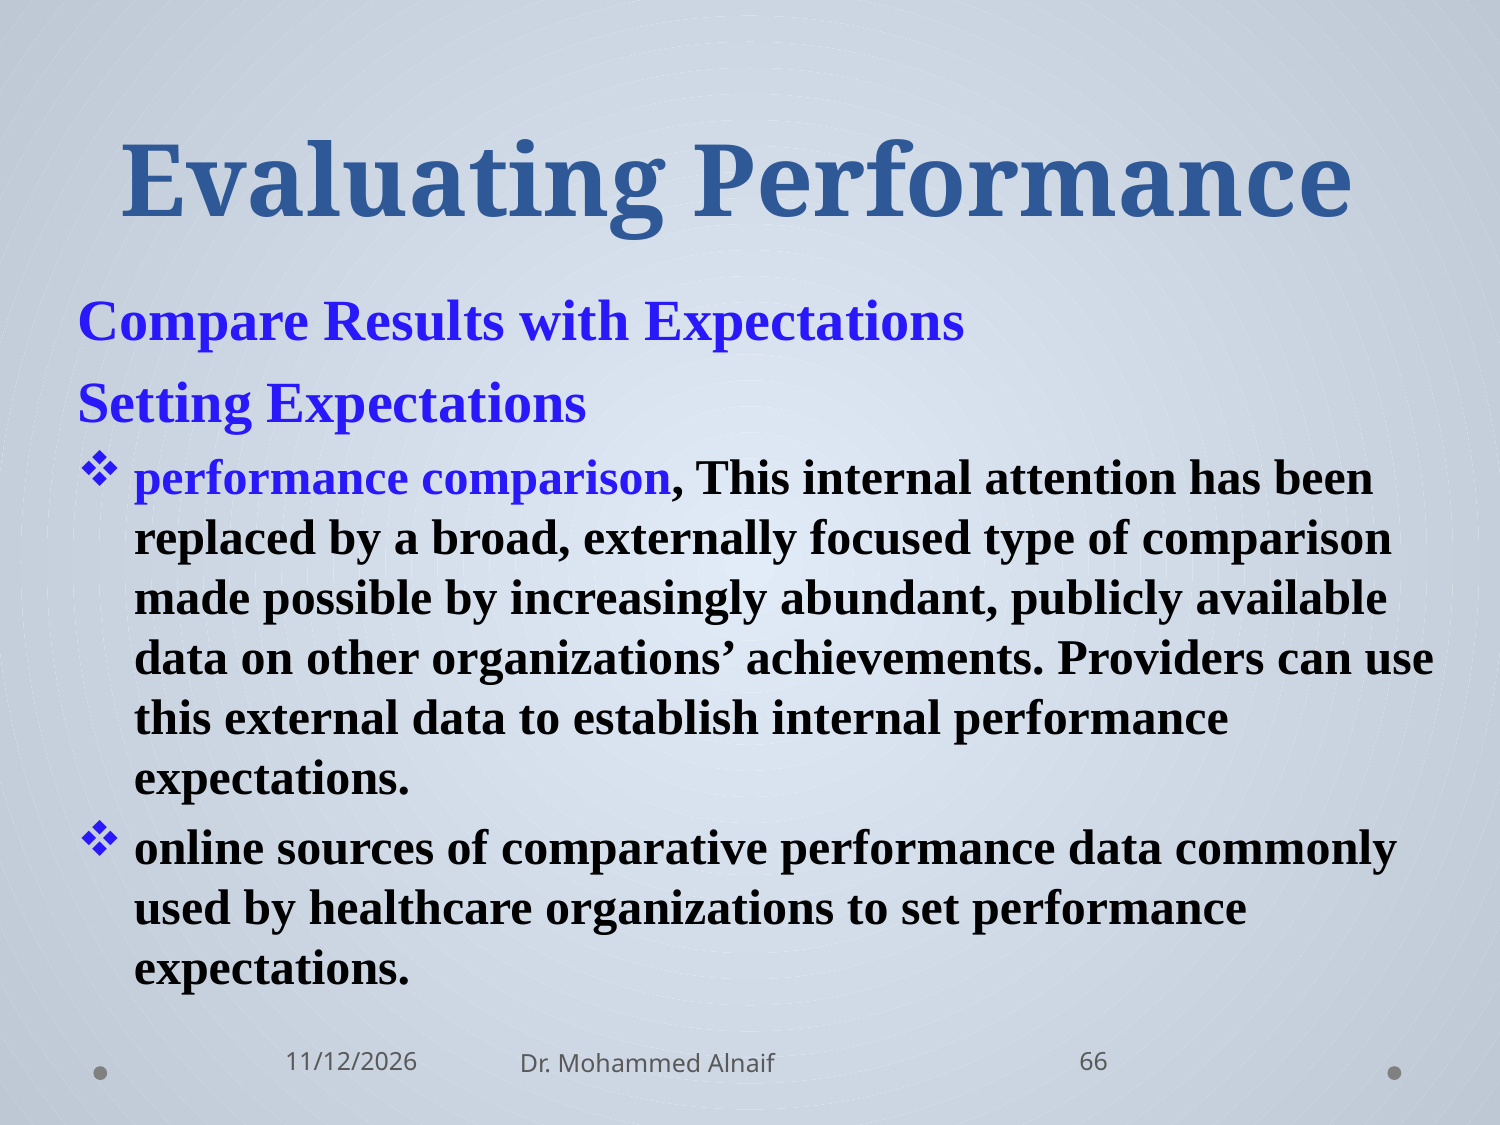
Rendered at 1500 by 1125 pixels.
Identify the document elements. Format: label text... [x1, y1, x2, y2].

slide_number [75, 1025, 425, 1100]
title Evaluating Performance [100, 78, 1376, 244]
footer Dr. Mohammed Alnaif [512, 1025, 988, 1100]
subtitle Compare Results with Expectations Setting Expectations performance comparison, This internal attention has been replaced by a broad, externally focused type of comparison made possible by increasingly abundant, publicly available data on other organizations’ achievements. Providers can use this external data to establish internal performance expectations. online sources of comparative performance data commonly used by healthcare organizations to set performance expectations. [62, 275, 1450, 1013]
slide_number 66 [1074, 1025, 1425, 1100]
